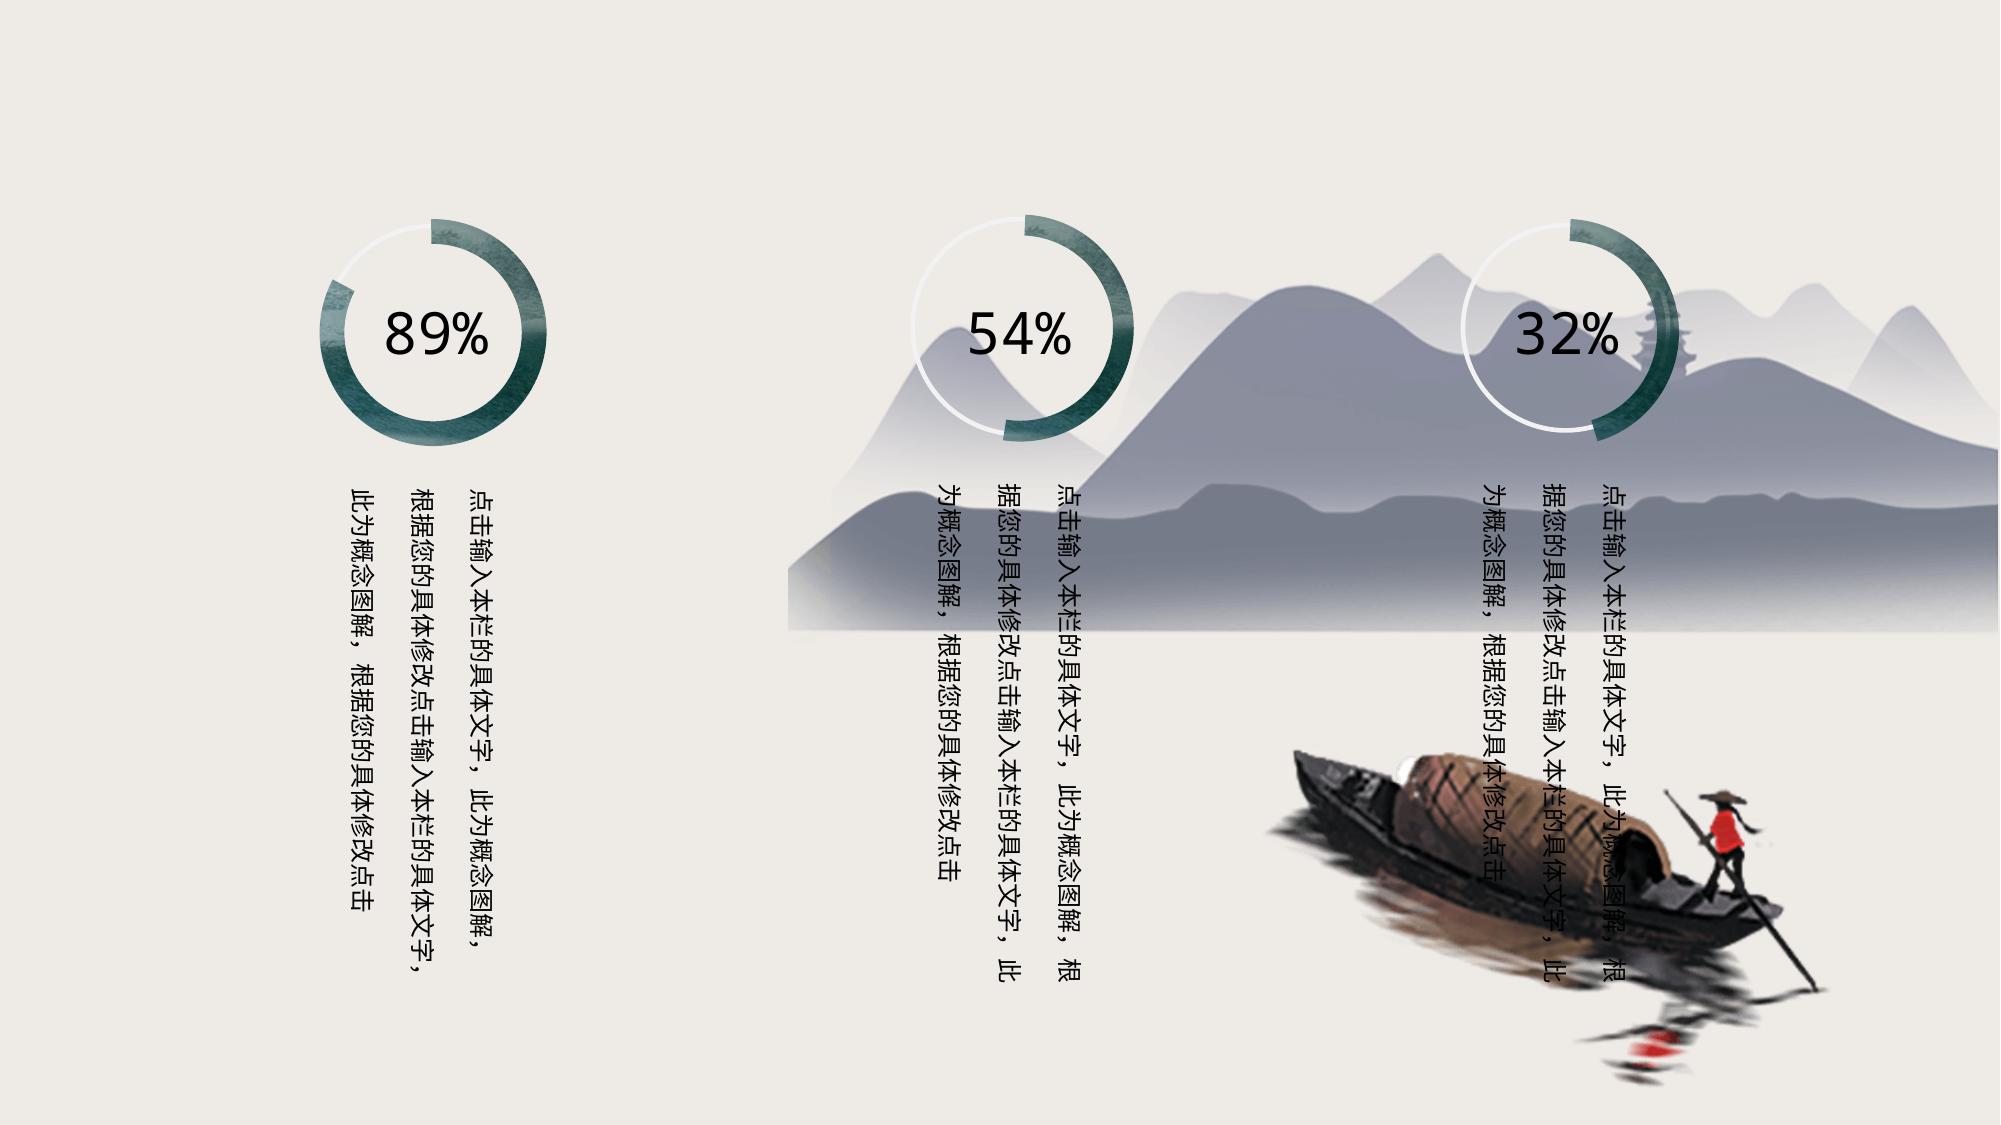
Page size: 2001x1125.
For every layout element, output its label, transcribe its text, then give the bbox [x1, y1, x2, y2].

text_box 89% [541, 352, 547, 374]
text_box 89% [346, 289, 520, 374]
text_box 89% [540, 289, 547, 313]
picture [788, 73, 1998, 1125]
text_box [318, 218, 548, 448]
text_box [338, 224, 508, 289]
text_box 点击输入本栏的具体文字，此为概念图解，根据您的具体修改点击输入本栏的具体文字，此为概念图解，根据您的具体修改点击 [330, 473, 536, 994]
text_box [357, 374, 509, 420]
